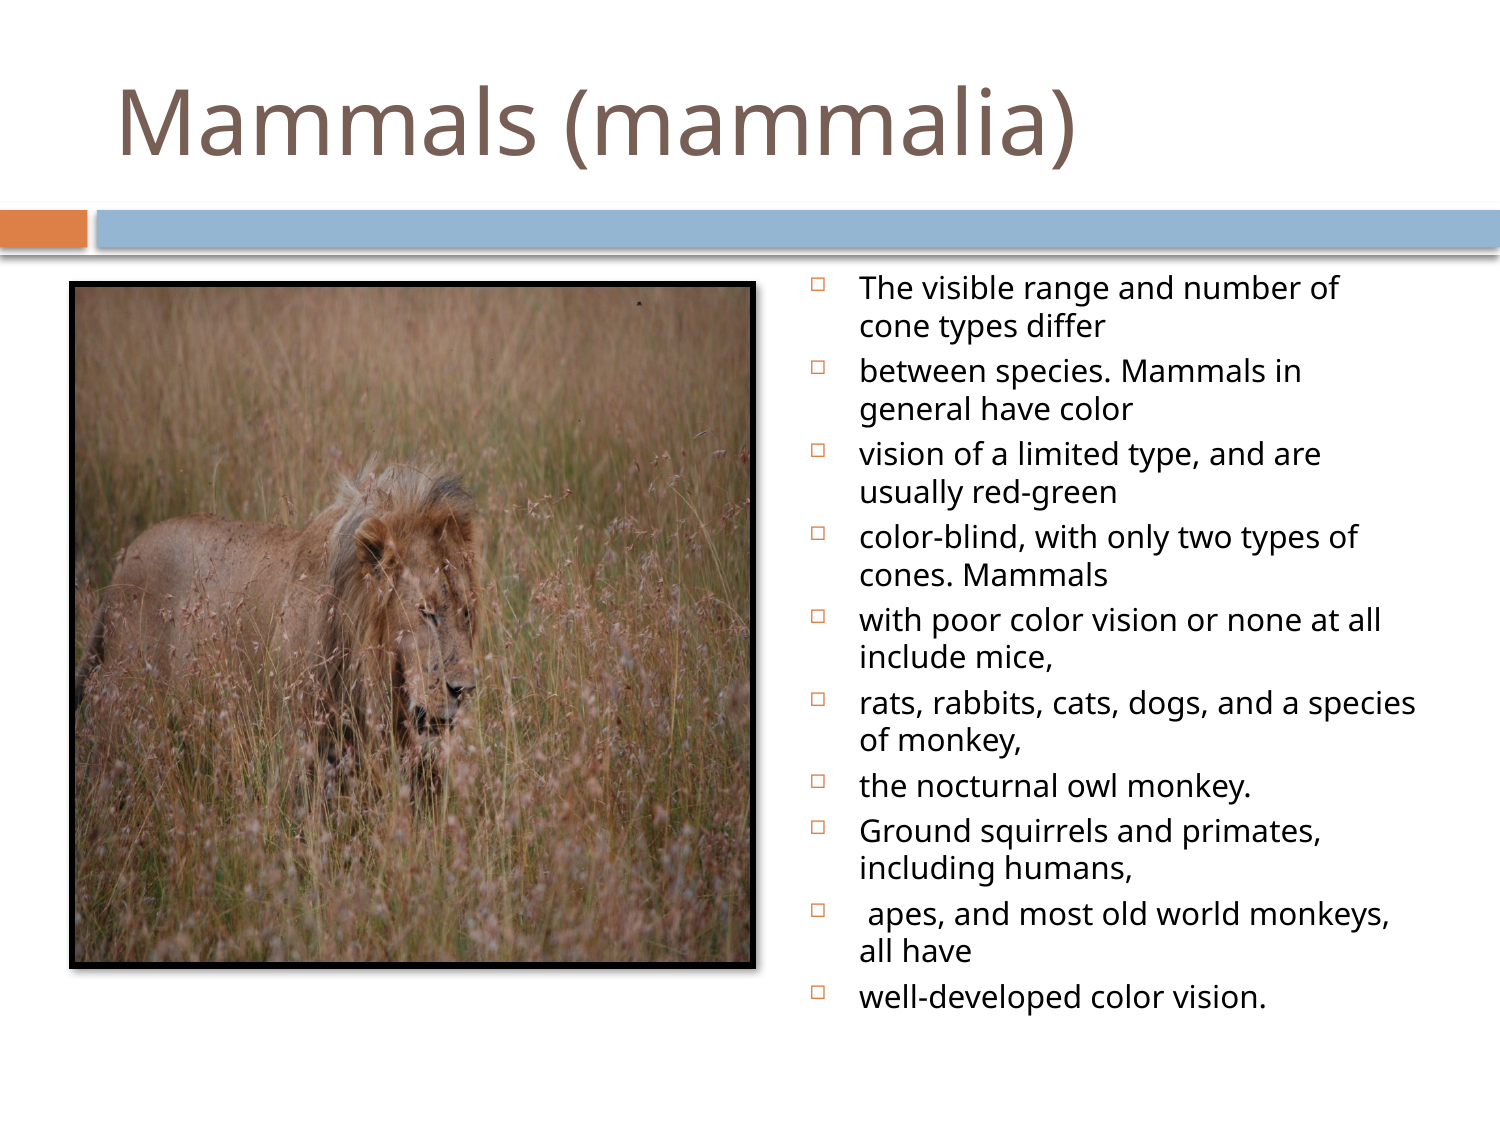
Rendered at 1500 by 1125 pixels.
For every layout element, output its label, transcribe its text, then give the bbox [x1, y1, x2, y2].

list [74, 287, 751, 963]
title Mammals (mammalia) [99, 37, 1438, 200]
list The visible range and number of cone types differ between species. Mammals in general have color vision of a limited type, and are usually red-green color-blind, with only two types of cones. Mammals with poor color vision or none at all include mice, rats, rabbits, cats, dogs, and a species of monkey, the nocturnal owl monkey. Ground squirrels and primates, including humans, apes, and most old world monkeys, all have well-developed color vision. [794, 260, 1433, 1025]
